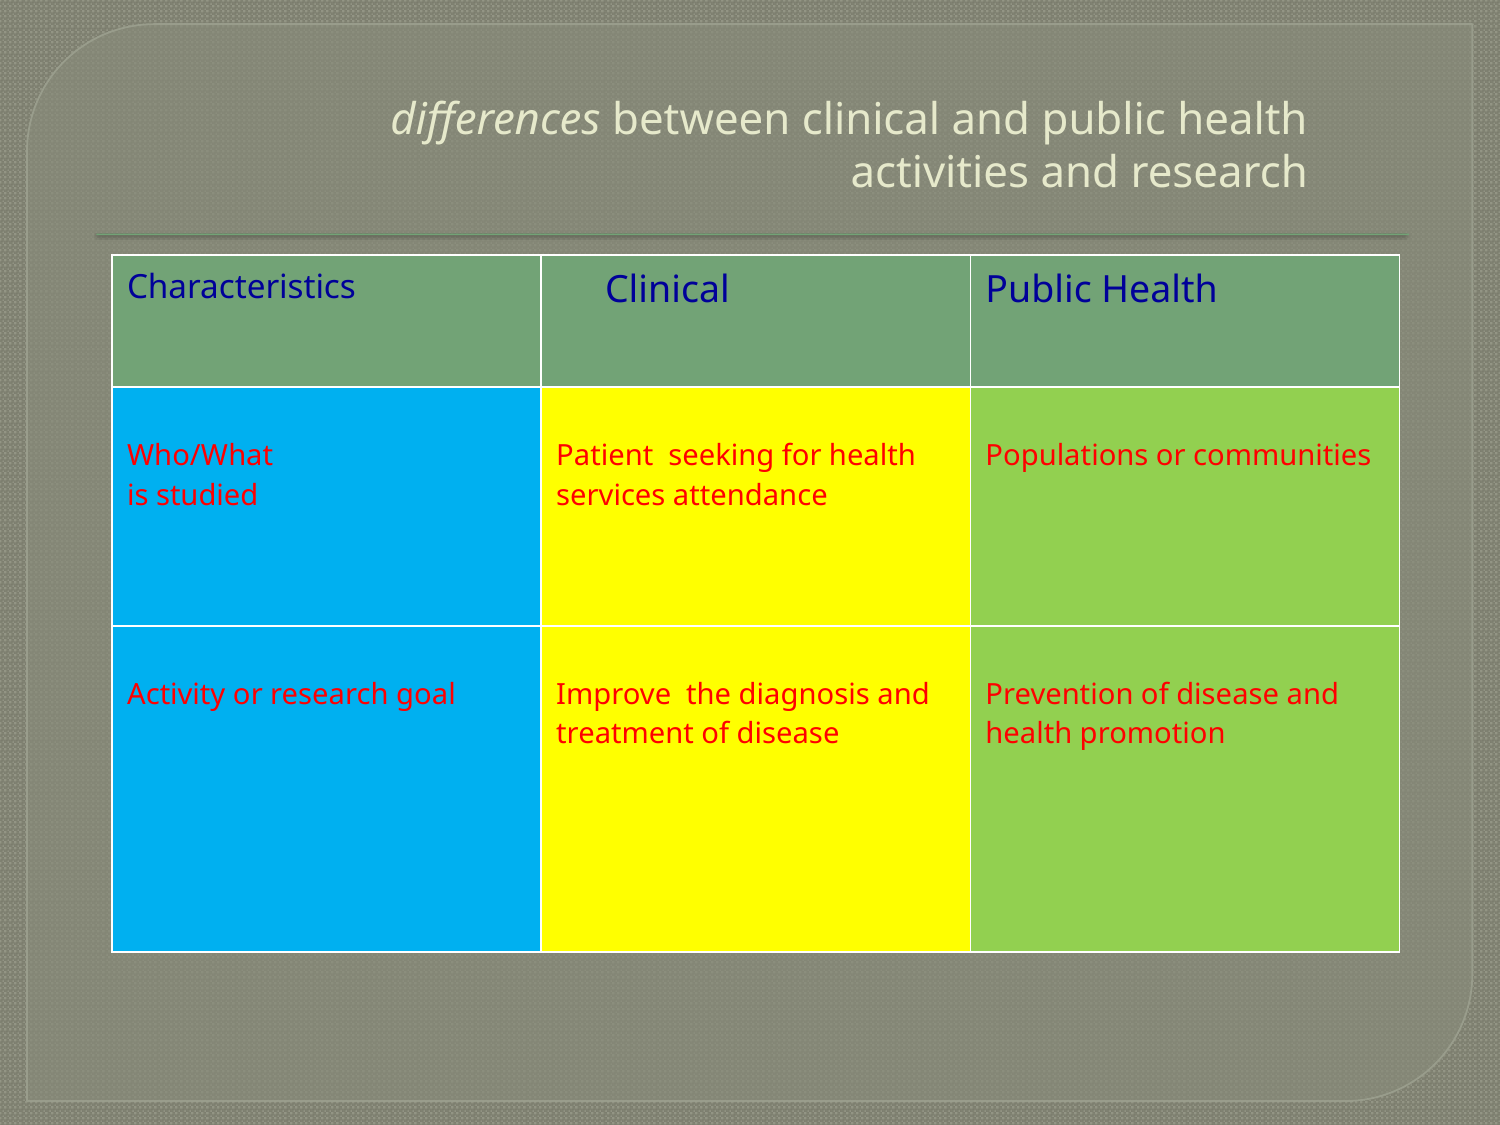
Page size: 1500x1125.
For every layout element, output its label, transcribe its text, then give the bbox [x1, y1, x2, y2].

table_cell Prevention of disease and health promotion [971, 627, 1399, 951]
table_cell Patient seeking for health services attendance [542, 388, 970, 625]
table_cell Who/What is studied [113, 388, 540, 625]
table_header Clinical [542, 256, 970, 386]
title differences between clinical and public health activities and research [171, 31, 1324, 254]
table_cell Activity or research goal [113, 627, 540, 951]
table_header Characteristics [113, 256, 540, 386]
table_cell Improve the diagnosis and treatment of disease [542, 627, 970, 951]
table_header Public Health [971, 256, 1399, 386]
table_cell Populations or communities [971, 388, 1399, 625]
